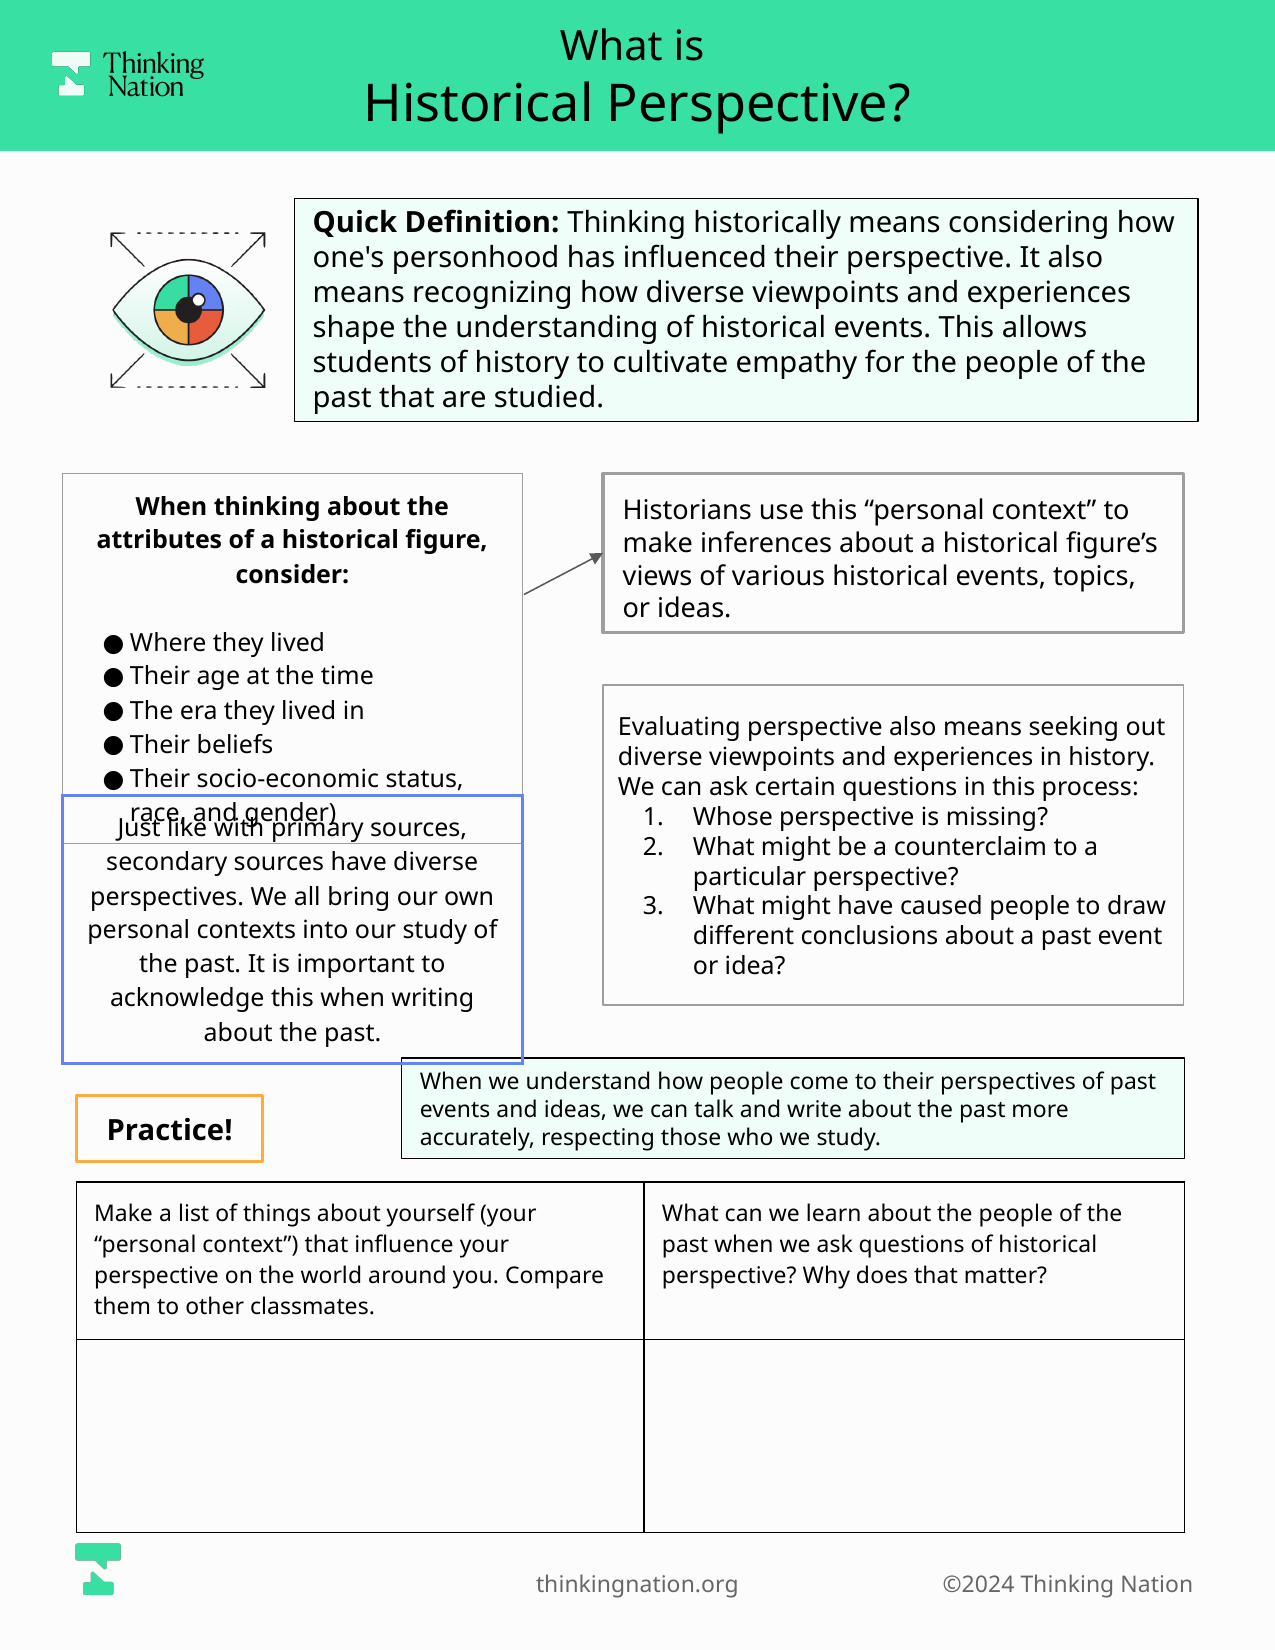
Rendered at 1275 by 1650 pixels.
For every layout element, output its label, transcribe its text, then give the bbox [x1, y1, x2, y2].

text_box What is Historical Perspective? [0, 0, 1275, 151]
picture [35, 37, 210, 110]
table_cell [77, 1340, 643, 1532]
table_header When thinking about the attributes of a historical figure, consider: Where they lived Their age at the time The era they lived in Their beliefs Their socio-economic status, race, and gender) [63, 474, 522, 794]
picture [62, 1533, 134, 1605]
text_box thinkingnation.org [486, 1553, 789, 1605]
text_box Historians use this “personal context” to make inferences about a historical figure’s views of various historical events, topics, or ideas. [603, 473, 1184, 633]
text_box Practice! [76, 1095, 263, 1162]
text_box Quick Definition: Thinking historically means considering how one's personhood has influenced their perspective. It also means recognizing how diverse viewpoints and experiences shape the understanding of historical events. This allows students of history to cultivate empathy for the people of the past that are studied. [300, 198, 1198, 422]
text_box ©2024 Thinking Nation [907, 1553, 1210, 1605]
table_cell [645, 1340, 1184, 1532]
table_header What can we learn about the people of the past when we ask questions of historical perspective? Why does that matter? [645, 1183, 1184, 1339]
text_box Evaluating perspective also means seeking out diverse viewpoints and experiences in history. We can ask certain questions in this process: Whose perspective is missing? What might be a counterclaim to a particular perspective? What might have caused people to draw different conclusions about a past event or idea? [603, 684, 1184, 1006]
table_header Make a list of things about yourself (your “personal context”) that influence your perspective on the world around you. Compare them to other classmates. [77, 1183, 643, 1339]
table_header Just like with primary sources, secondary sources have diverse perspectives. We all bring our own personal contexts into our study of the past. It is important to acknowledge this when writing about the past. [64, 797, 521, 1062]
text_box When we understand how people come to their perspectives of past events and ideas, we can talk and write about the past more accurately, respecting those who we study. [401, 1057, 1185, 1159]
picture [75, 198, 300, 422]
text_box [523, 552, 604, 595]
